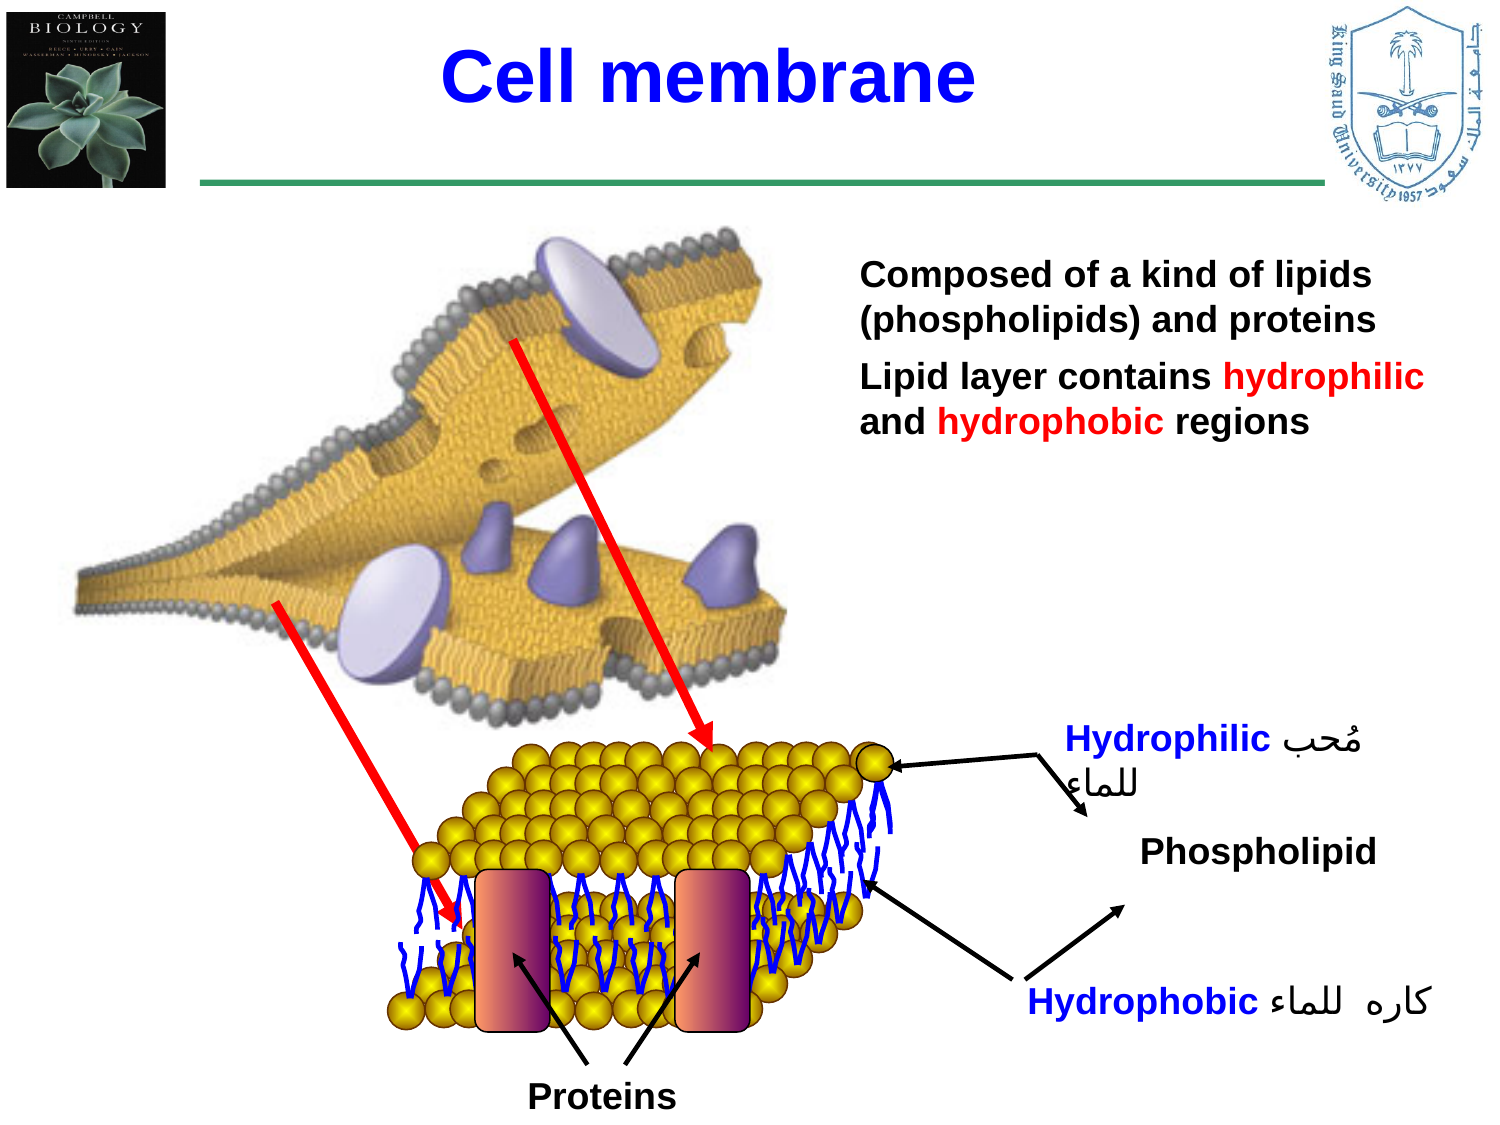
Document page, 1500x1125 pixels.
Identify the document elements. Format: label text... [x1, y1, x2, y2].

text_box Hydrophilic مُحب للماء [1050, 706, 1450, 812]
text_box Hydrophobic كاره للماء [1012, 969, 1450, 1030]
text_box Composed of a kind of lipids (phospholipids) and proteins Lipid layer contains hydrophilic and hydrophobic regions [844, 242, 1500, 450]
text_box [474, 869, 751, 1033]
picture [37, 209, 788, 738]
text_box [512, 951, 701, 1125]
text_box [855, 744, 894, 839]
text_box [387, 841, 469, 1030]
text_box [5, 0, 1488, 209]
text_box Phospholipid [1129, 819, 1400, 880]
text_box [862, 754, 1126, 980]
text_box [754, 946, 879, 1030]
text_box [412, 741, 891, 937]
